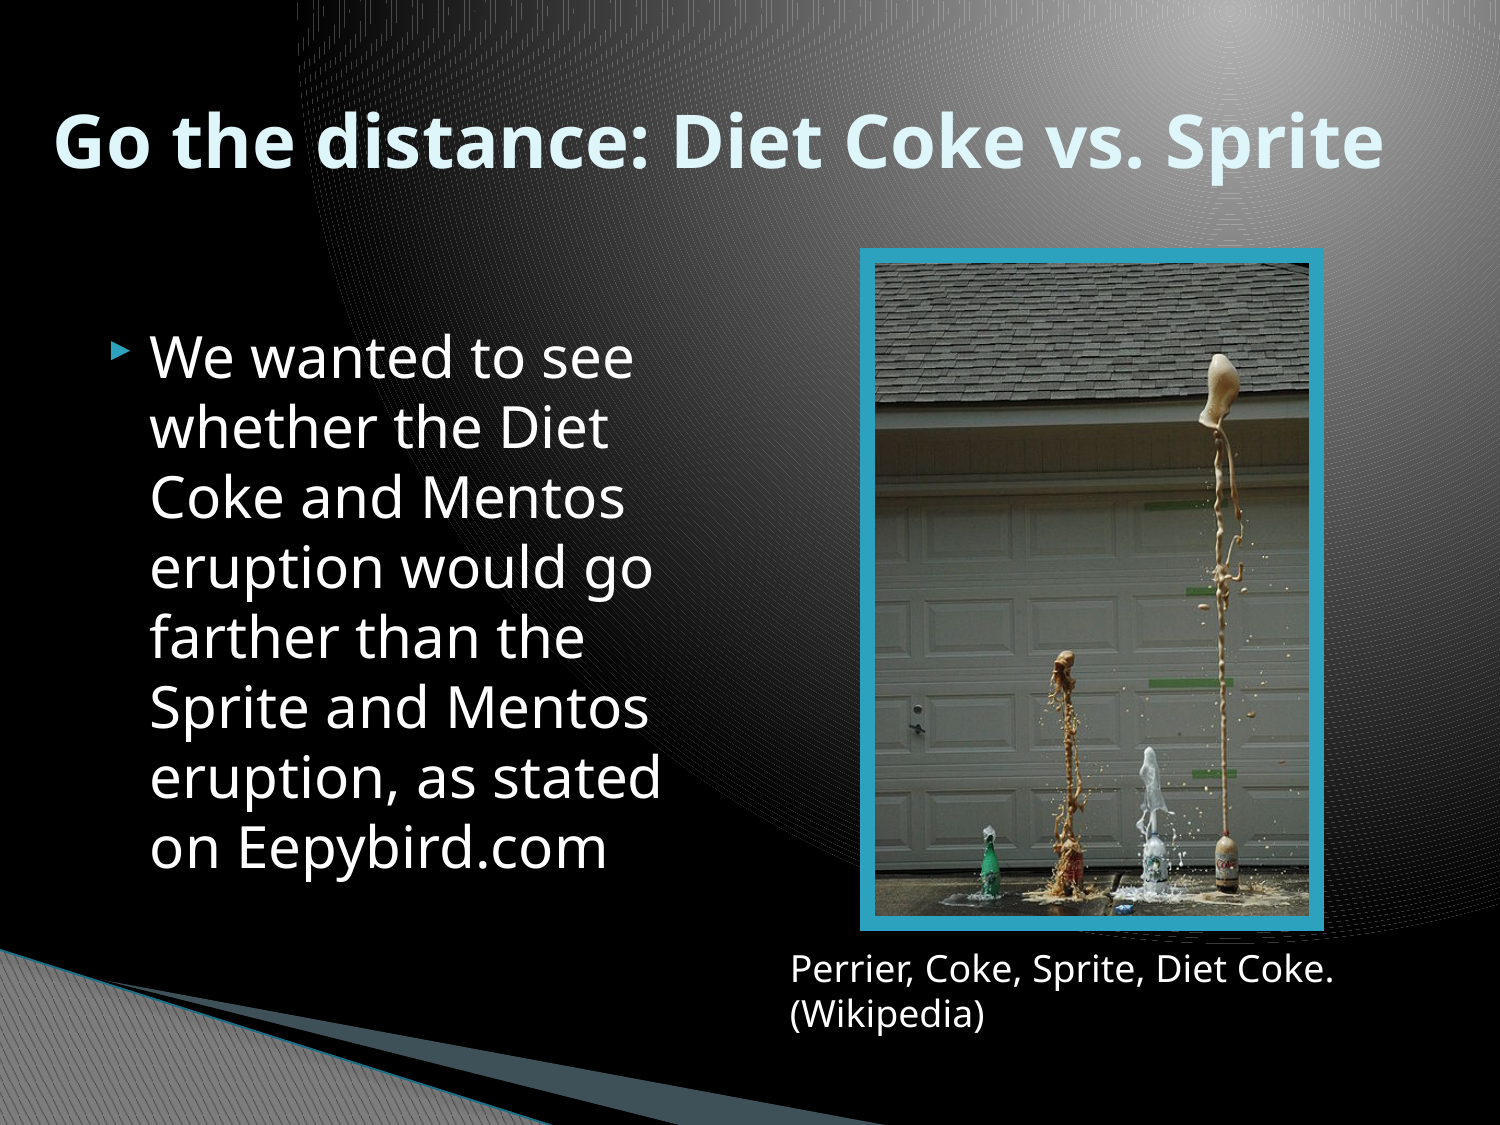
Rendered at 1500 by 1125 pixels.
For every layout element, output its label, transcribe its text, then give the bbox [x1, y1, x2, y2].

title Go the distance: Diet Coke vs. Sprite [37, 45, 1463, 233]
picture [0, 952, 543, 1125]
list We wanted to see whether the Diet Coke and Mentos eruption would go farther than the Sprite and Mentos eruption, as stated on Eepybird.com [75, 312, 738, 980]
text_box Perrier, Coke, Sprite, Diet Coke. (Wikipedia) [774, 937, 1400, 1043]
picture [874, 262, 1310, 917]
